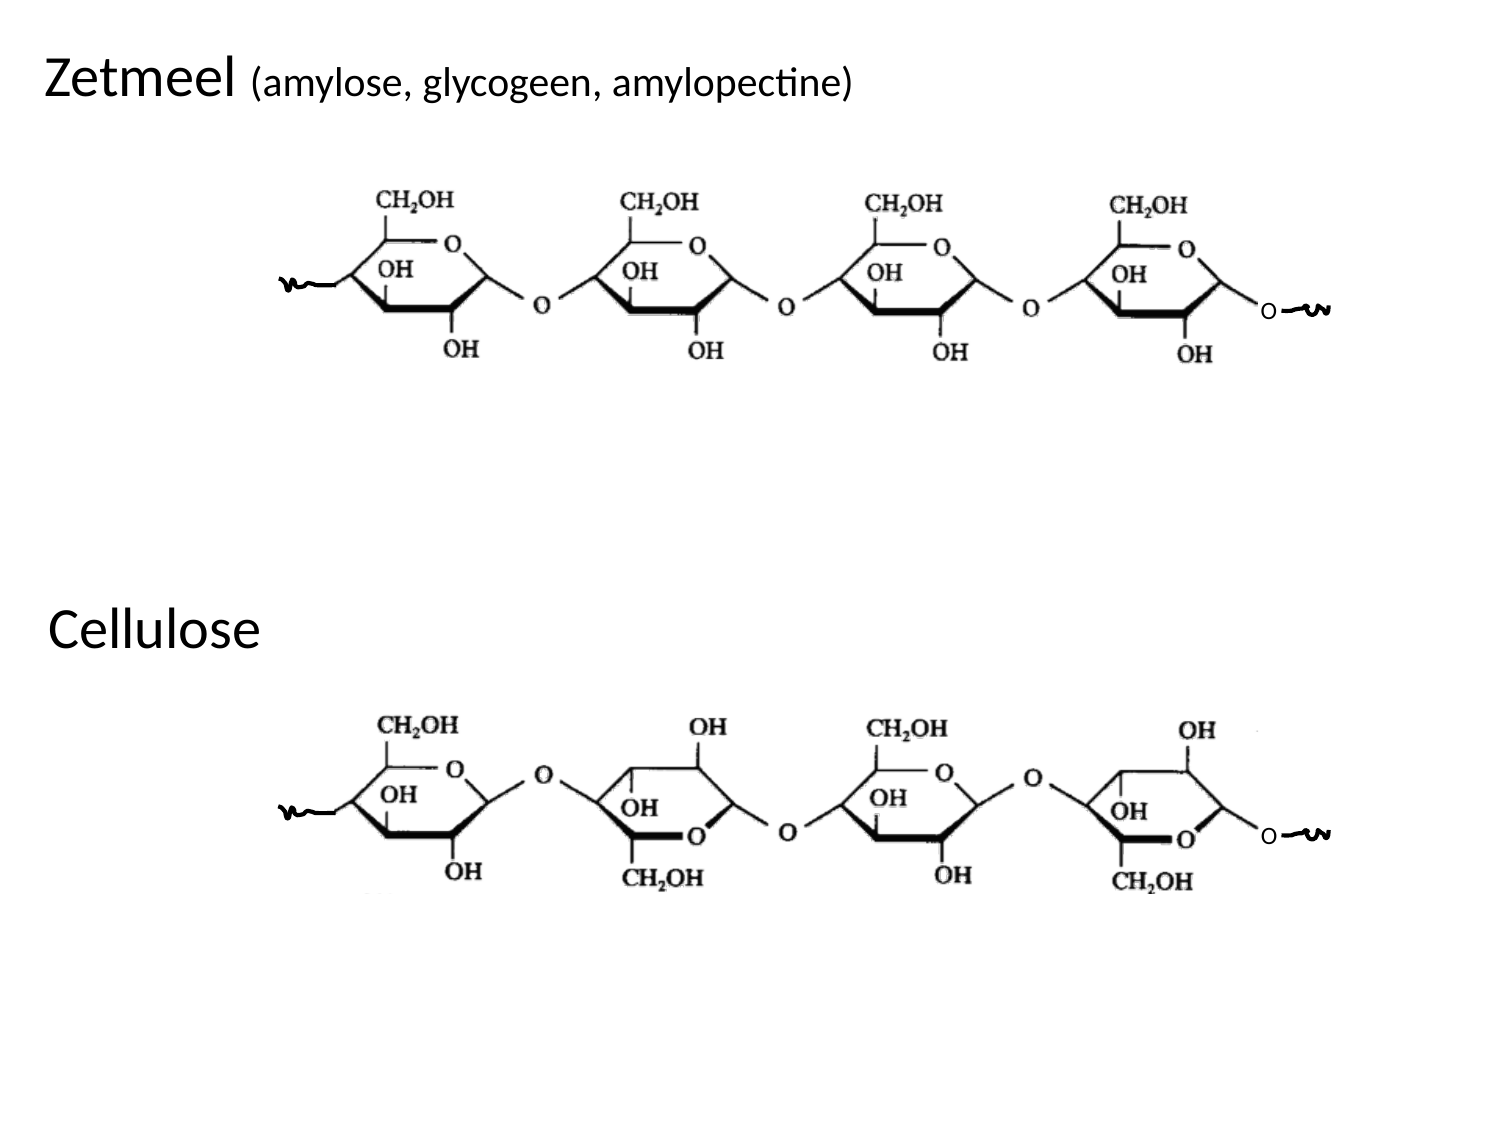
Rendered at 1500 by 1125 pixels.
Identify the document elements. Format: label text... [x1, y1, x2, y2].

text_box Cellulose [33, 583, 272, 668]
text_box Zetmeel (amylose, glycogeen, amylopectine) [29, 30, 1140, 116]
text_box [277, 184, 1412, 918]
